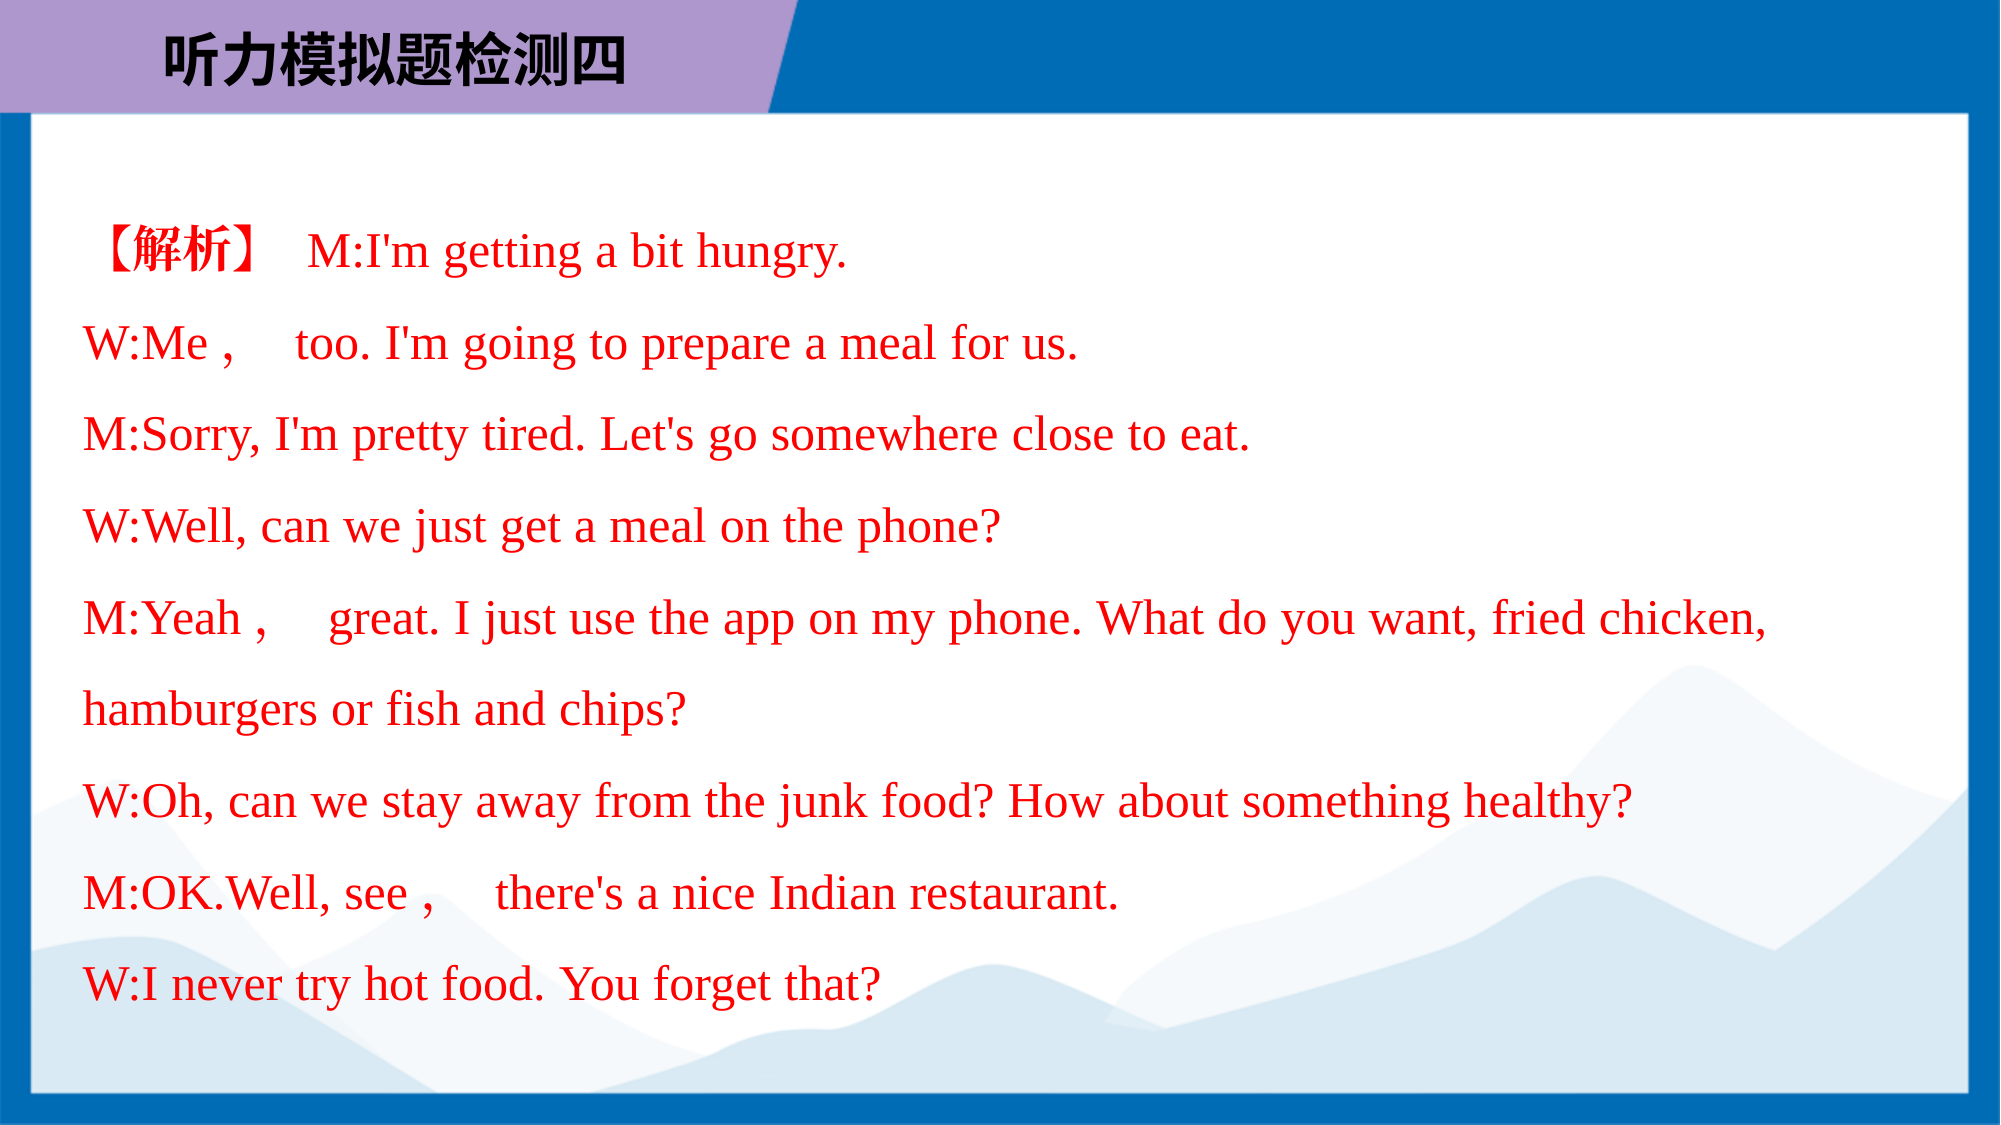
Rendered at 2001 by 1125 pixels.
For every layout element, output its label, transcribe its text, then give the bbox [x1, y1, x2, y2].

text_box 【解析】 M:I'm getting a bit hungry. W:Me， too. I'm going to prepare a meal for us. M:Sorry, I'm pretty tired. Let's go somewhere close to eat. W:Well, can we just get a meal on the phone? M:Yeah， great. I just use the app on my phone. What do you want, fried chicken, hamburgers or fish and chips? W:Oh, can we stay away from the junk food? How about something healthy? M:OK.Well, see， there's a nice Indian restaurant. W:I never try hot food. You forget that? [82, 185, 1917, 1011]
picture [0, 0, 2000, 1125]
